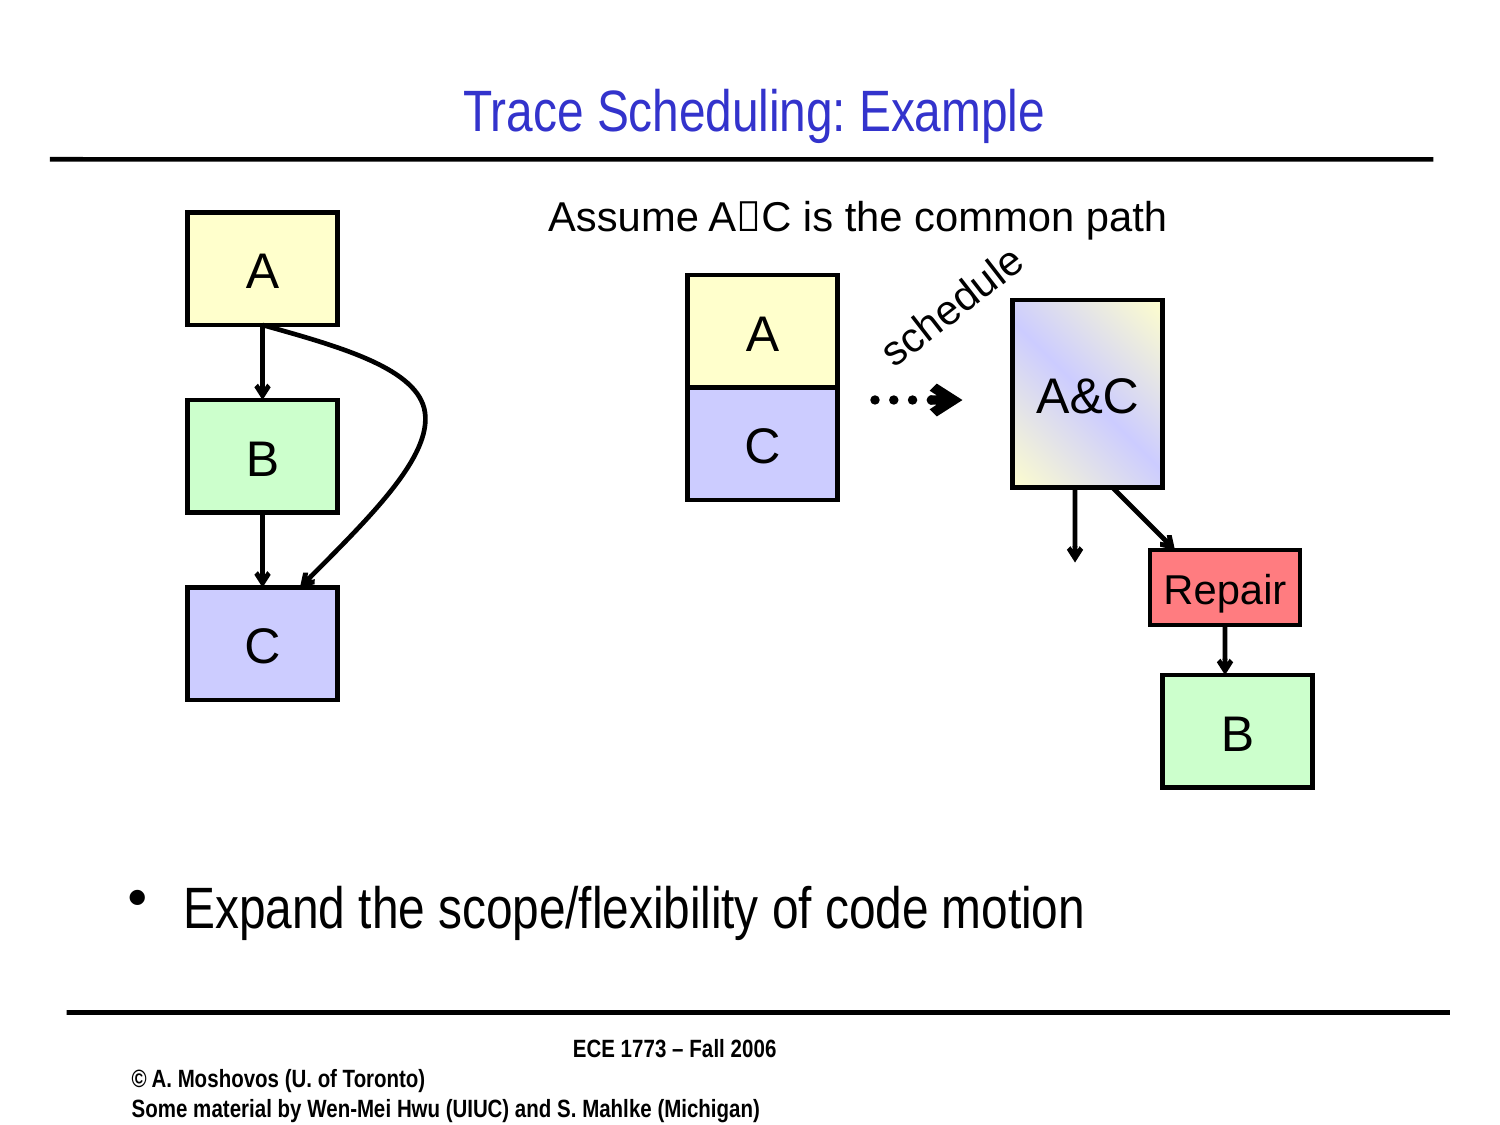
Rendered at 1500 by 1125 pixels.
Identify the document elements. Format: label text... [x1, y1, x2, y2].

list Expand the scope/flexibility of code motion [112, 862, 1388, 1001]
text_box [1067, 487, 1083, 563]
text_box Repair [1149, 549, 1300, 625]
text_box Assume AC is the common path [533, 182, 1183, 248]
text_box [948, 392, 963, 408]
text_box [262, 324, 426, 588]
text_box B [187, 399, 289, 513]
text_box B [1162, 675, 1313, 788]
text_box A [687, 275, 838, 387]
text_box A [187, 212, 338, 325]
text_box schedule [853, 218, 1049, 391]
text_box [255, 512, 270, 588]
text_box [255, 329, 270, 400]
text_box A&C [1012, 299, 1163, 488]
text_box C [687, 387, 838, 500]
title Trace Scheduling: Example [116, 65, 1392, 151]
text_box [1112, 487, 1175, 549]
footer ECE 1773 – Fall 2006 © A. Moshovos (U. of Toronto) Some material by Wen-Mei Hwu (UIUC) and S. Mahlke (Michigan) [116, 1024, 1234, 1101]
text_box [1217, 624, 1233, 675]
text_box C [187, 587, 338, 700]
